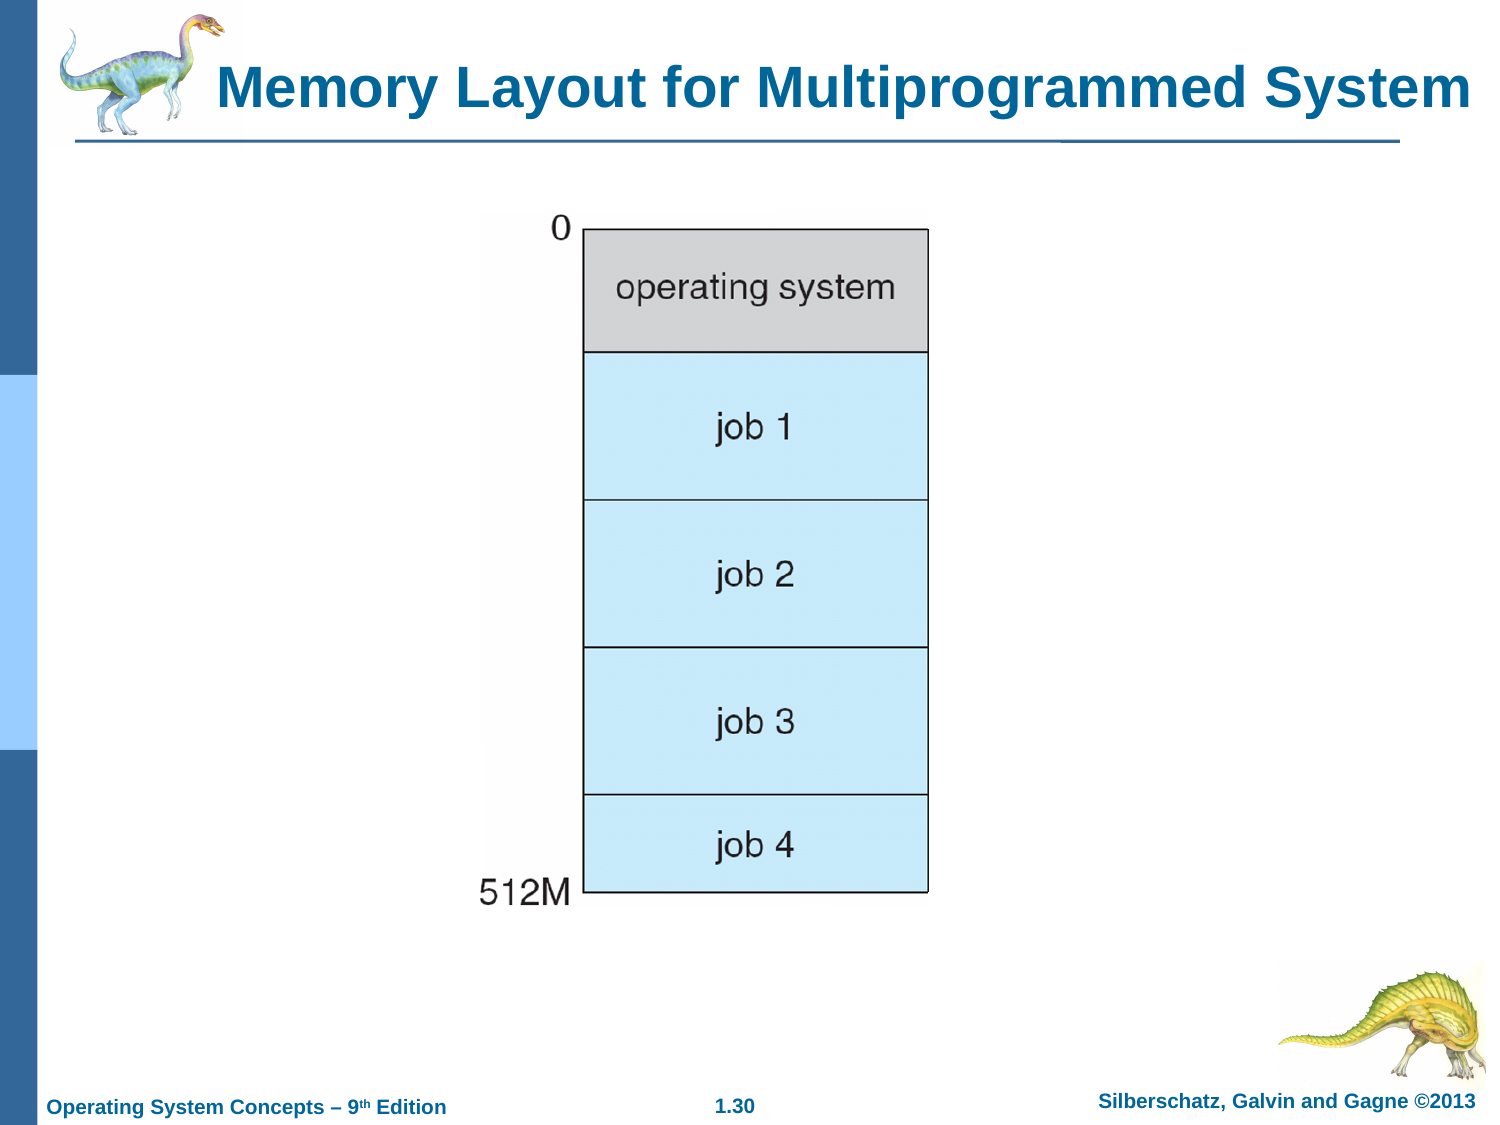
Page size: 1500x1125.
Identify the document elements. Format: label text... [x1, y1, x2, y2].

title Memory Layout for Multiprogrammed System [169, 32, 1500, 128]
picture [473, 201, 936, 913]
picture [1275, 959, 1486, 1090]
picture [46, 0, 243, 149]
